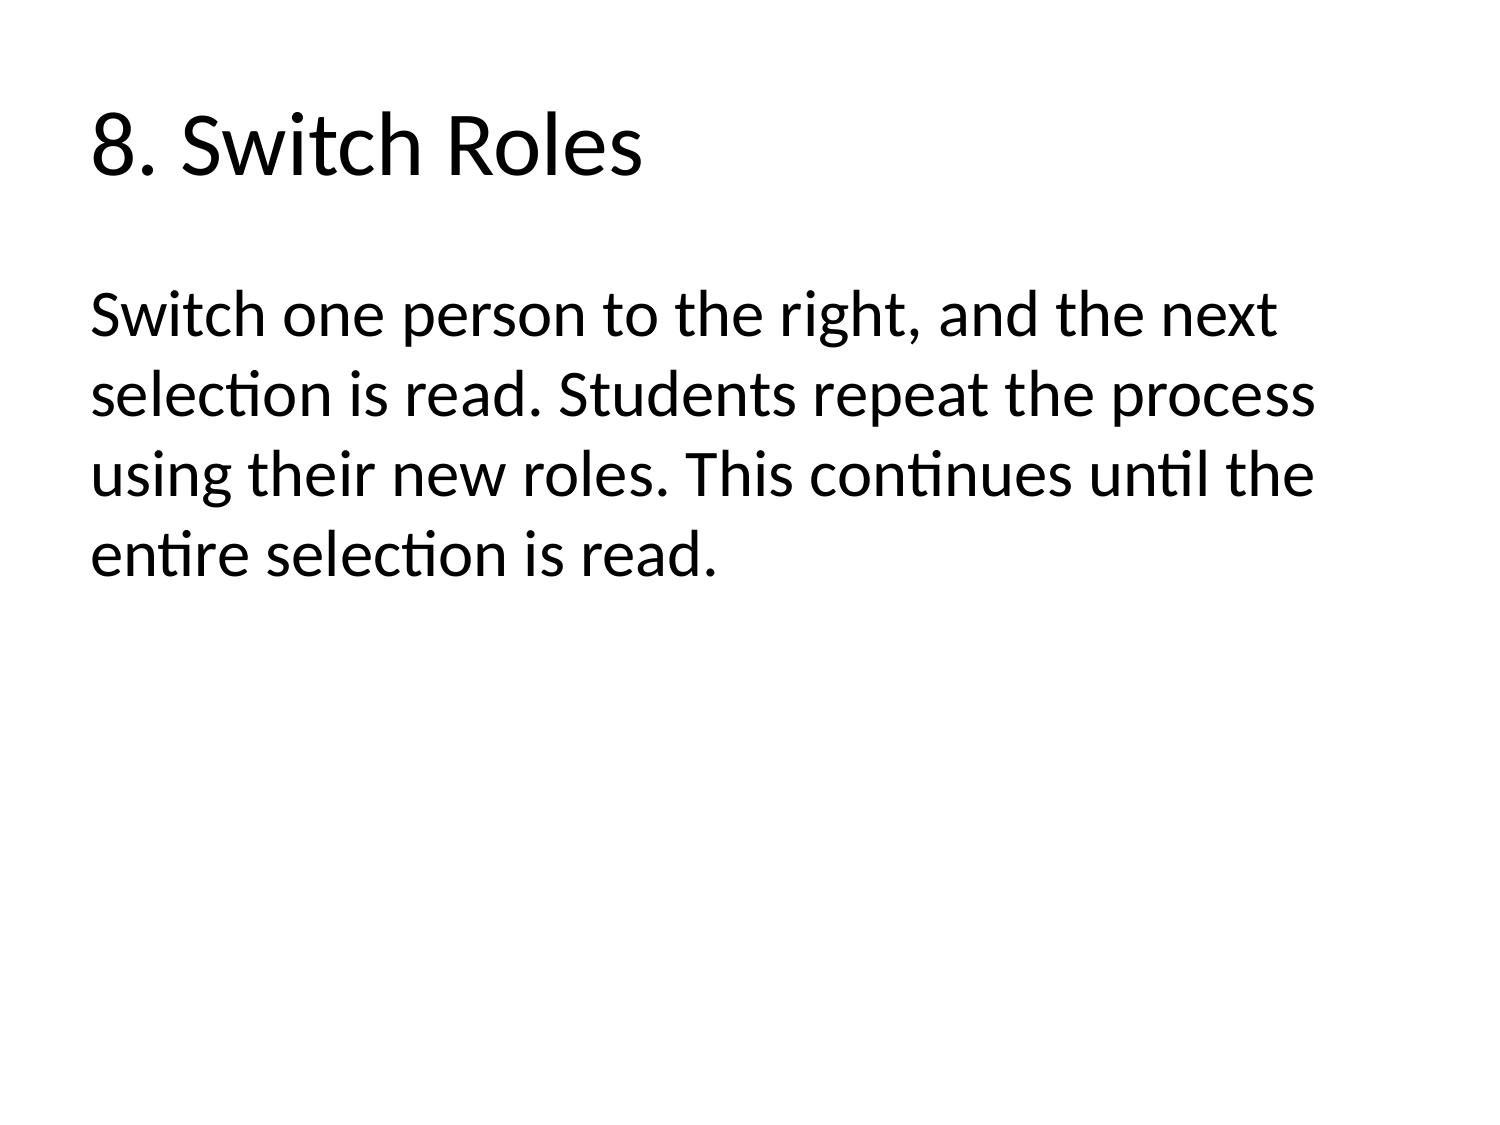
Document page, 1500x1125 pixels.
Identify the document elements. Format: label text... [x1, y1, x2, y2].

title 8. Switch Roles [75, 45, 1425, 233]
list Switch one person to the right, and the next selection is read. Students repeat the process using their new roles. This continues until the entire selection is read. [75, 262, 1425, 1005]
